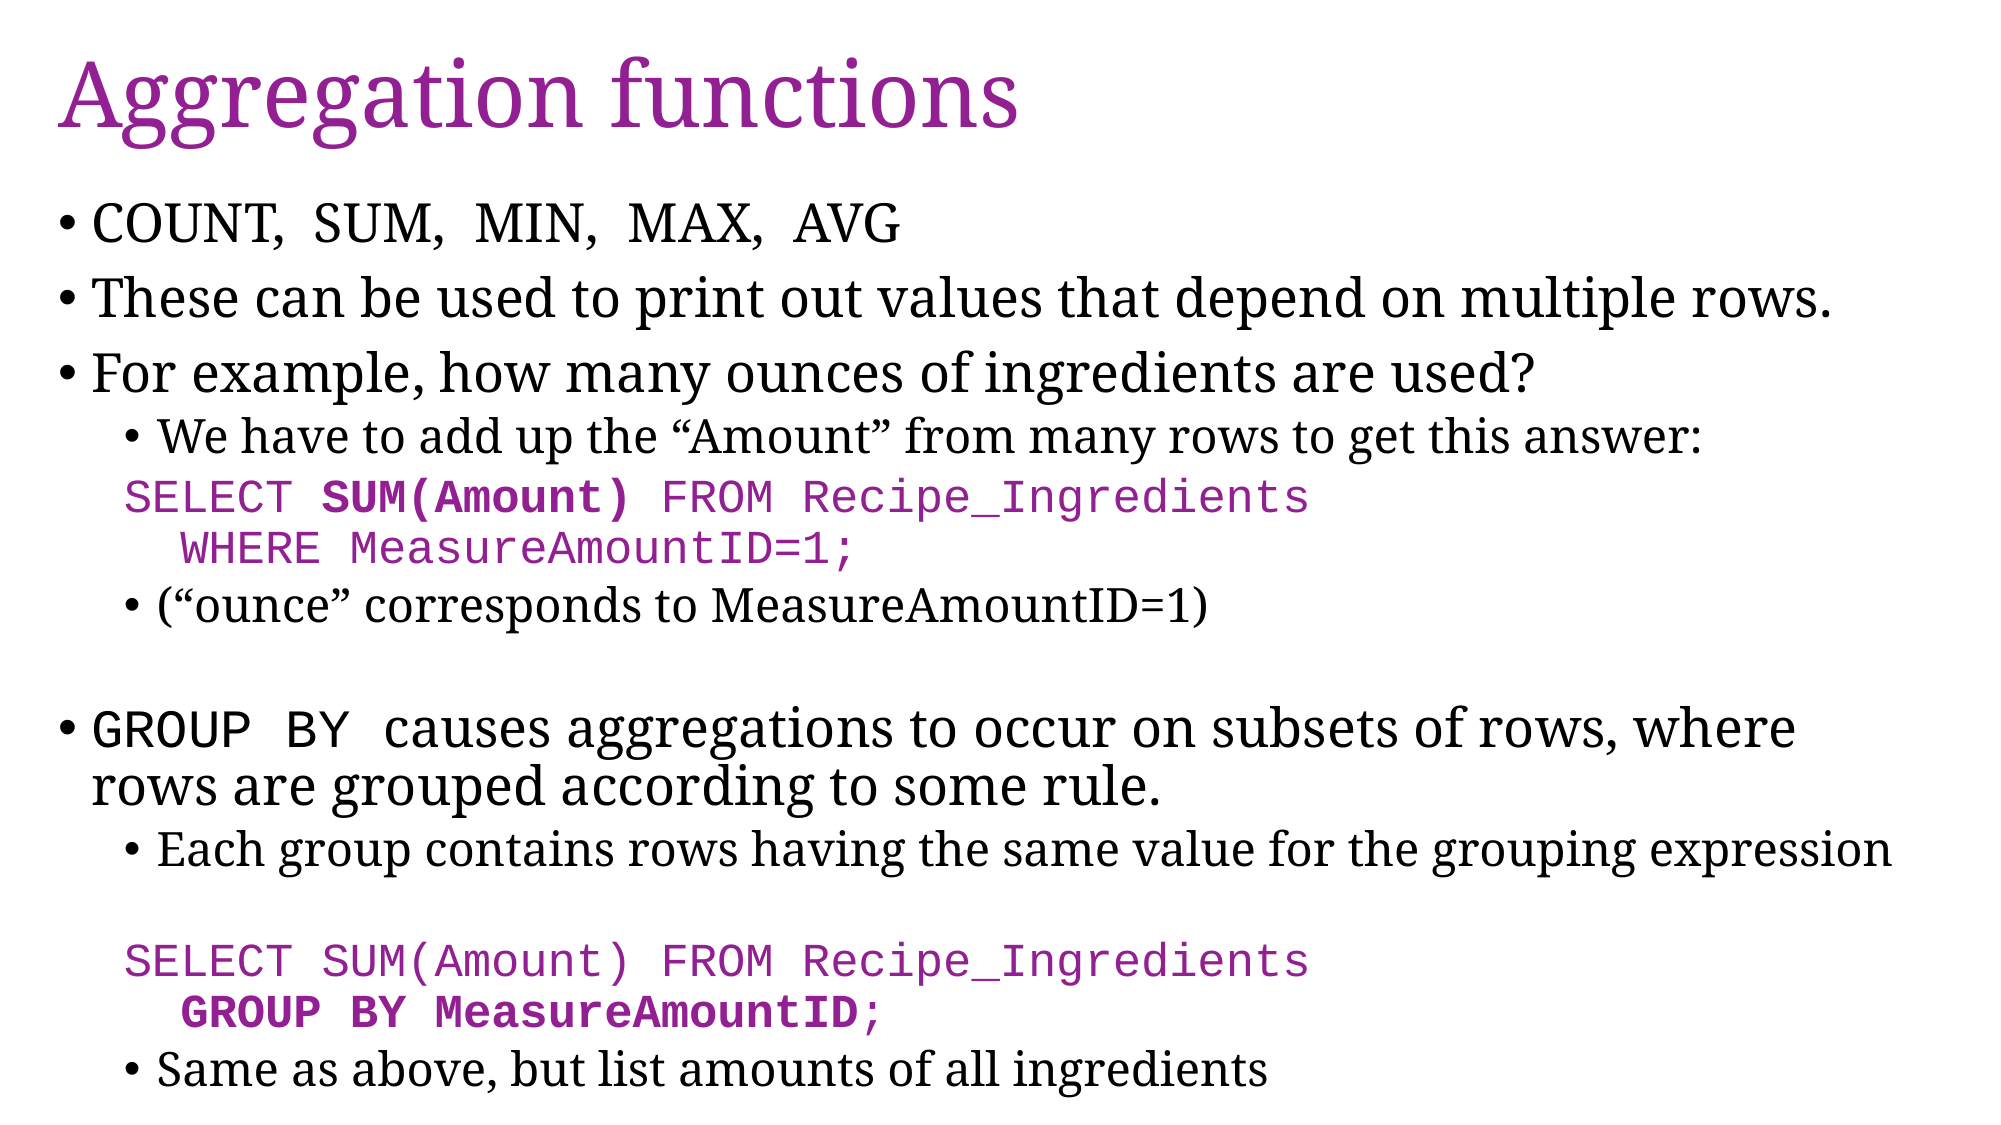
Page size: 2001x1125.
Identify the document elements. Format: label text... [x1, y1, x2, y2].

title Aggregation functions [43, 25, 1953, 171]
list COUNT, SUM, MIN, MAX, AVG These can be used to print out values that depend on multiple rows. For example, how many ounces of ingredients are used? We have to add up the “Amount” from many rows to get this answer: SELECT SUM(Amount) FROM Recipe_Ingredients WHERE MeasureAmountID=1; (“ounce” corresponds to MeasureAmountID=1) GROUP BY causes aggregations to occur on subsets of rows, where rows are grouped according to some rule. Each group contains rows having the same value for the grouping expression SELECT SUM(Amount) FROM Recipe_Ingredients GROUP BY MeasureAmountID; Same as above, but list amounts of all ingredients [43, 188, 1953, 1106]
